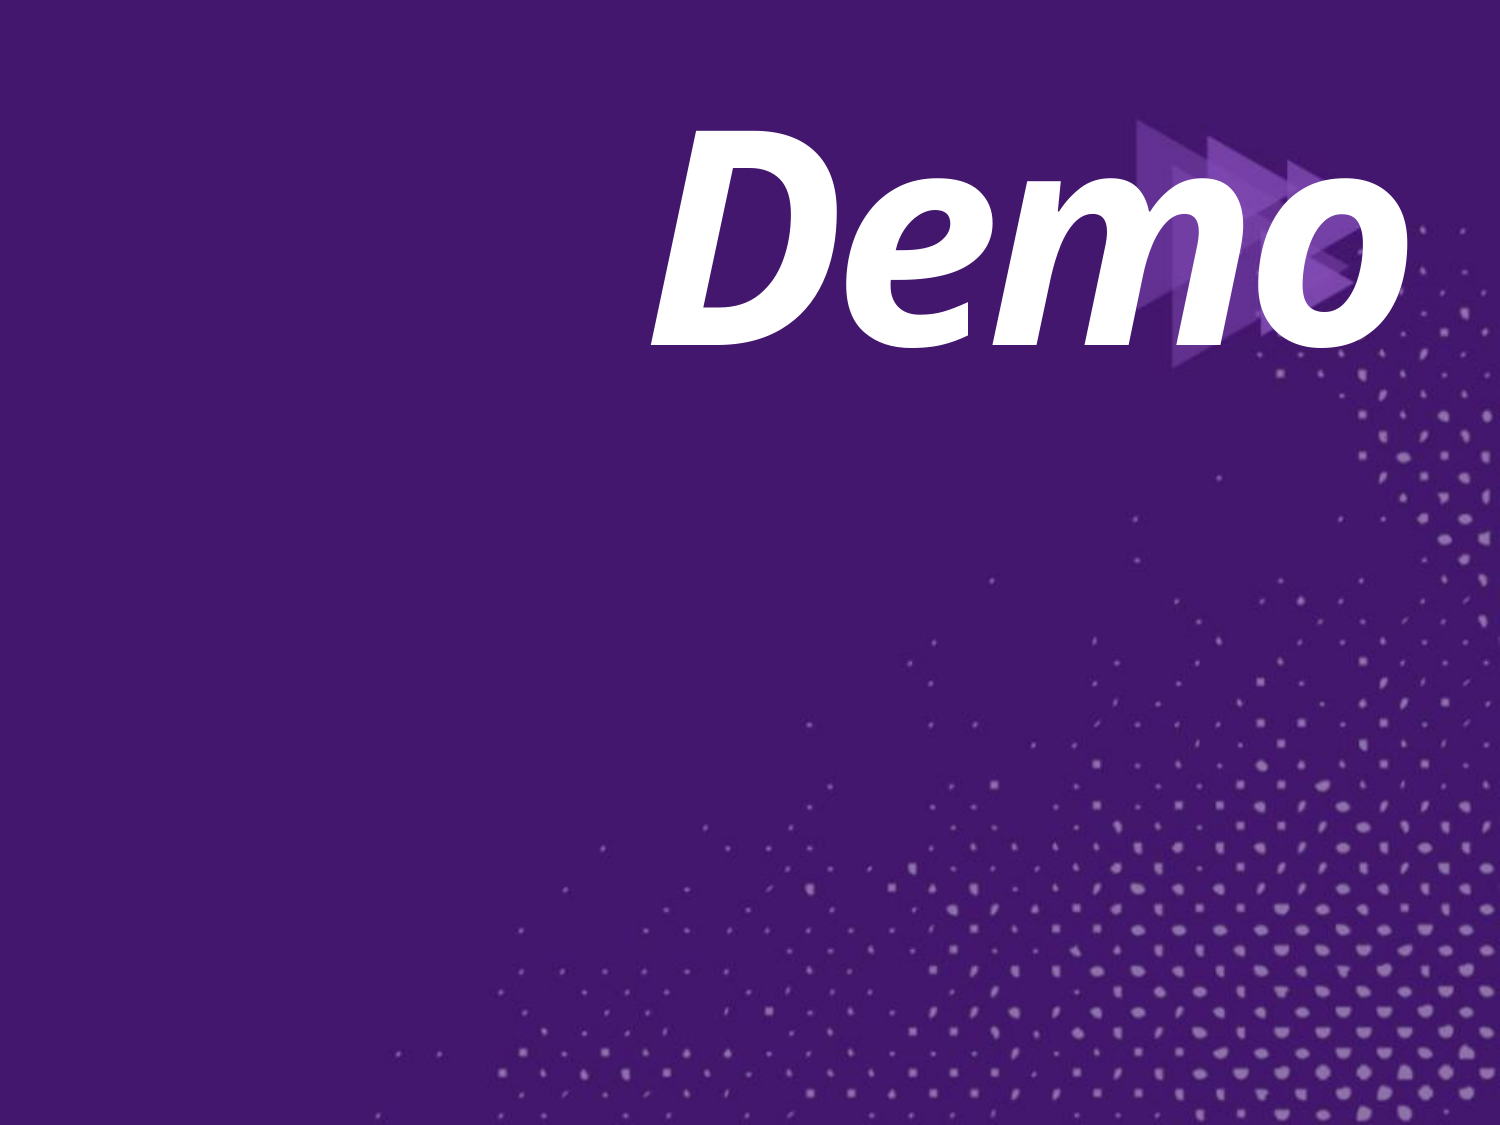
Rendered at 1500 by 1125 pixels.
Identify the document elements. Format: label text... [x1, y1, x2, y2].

picture [0, 0, 1500, 1125]
list Demo [64, 37, 1436, 264]
